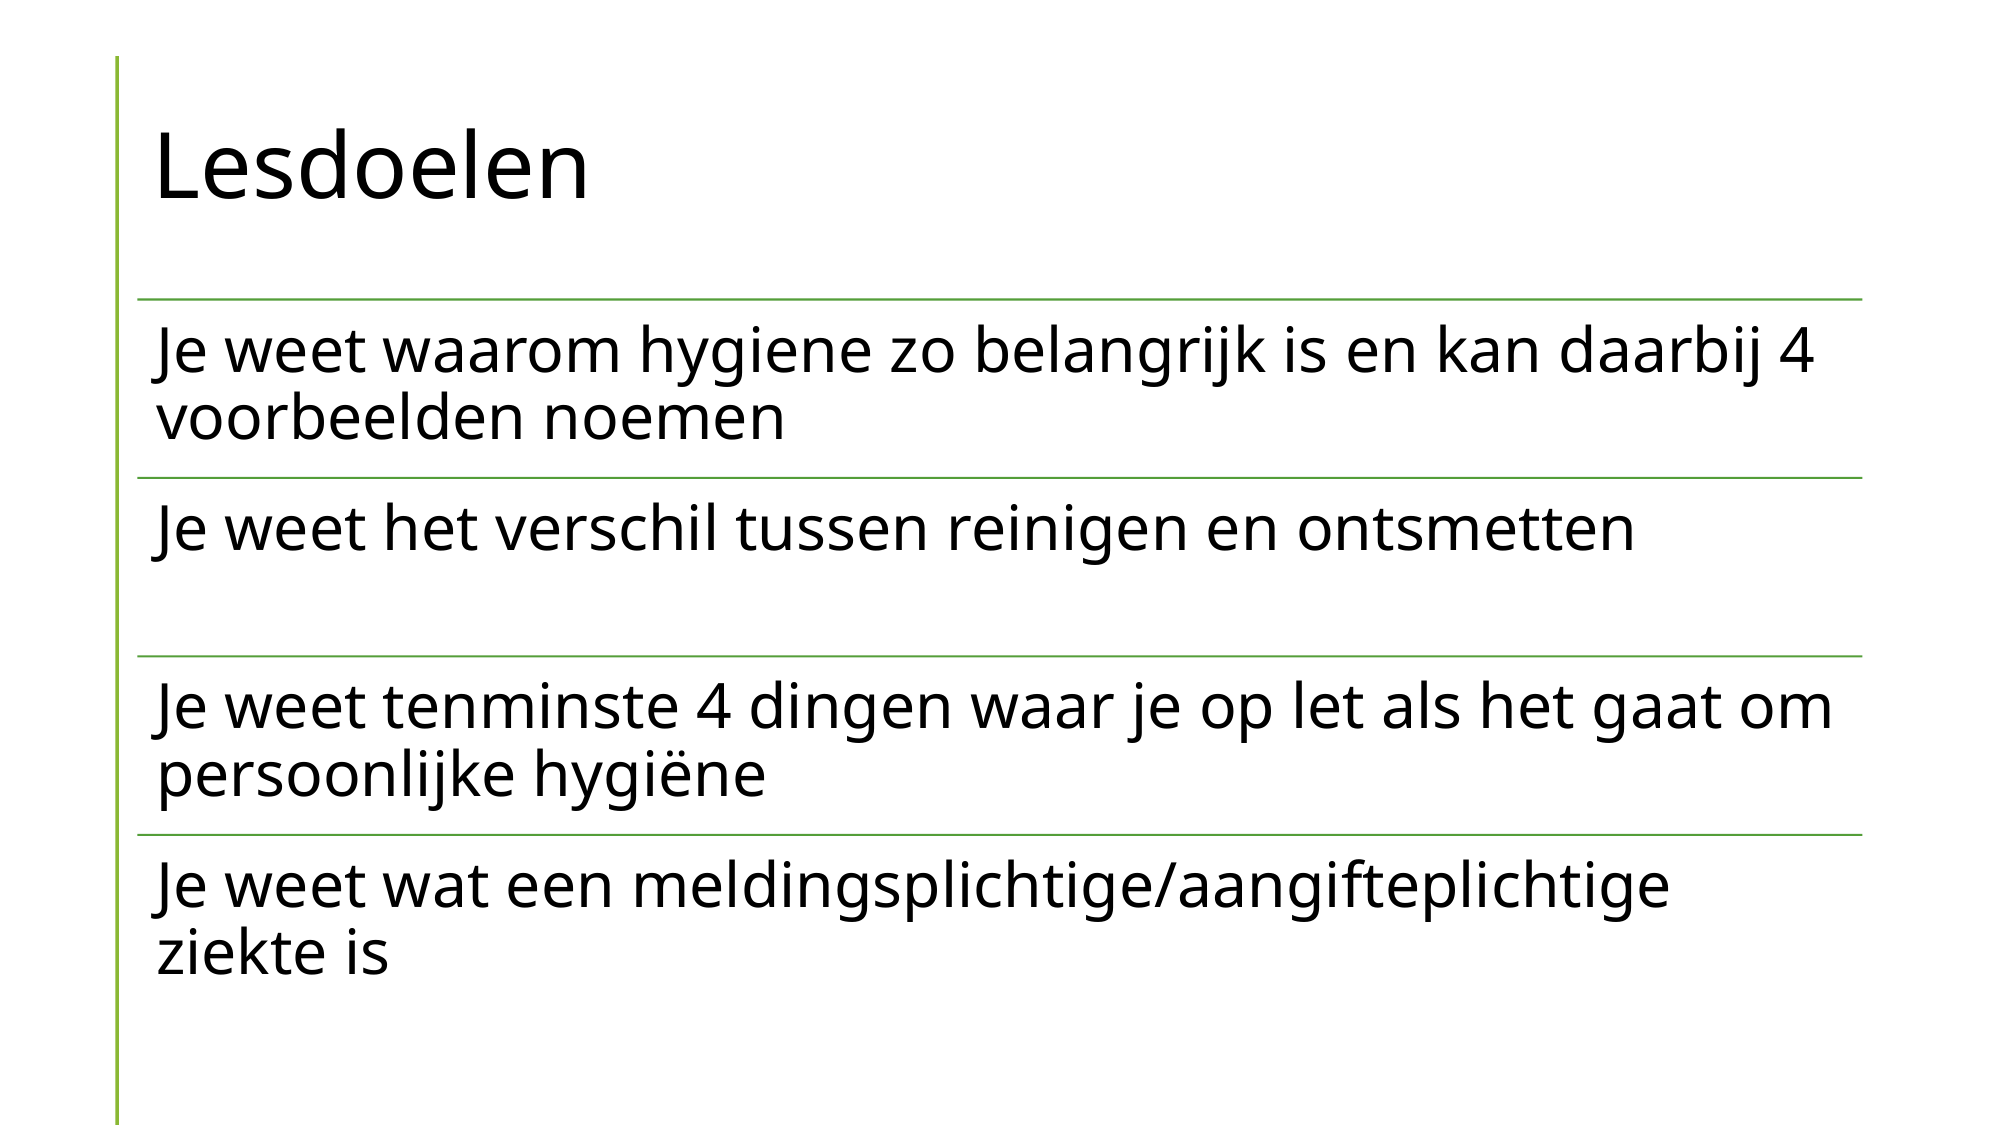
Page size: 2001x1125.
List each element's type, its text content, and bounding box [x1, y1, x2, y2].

title Lesdoelen [137, 59, 1863, 278]
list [137, 299, 1863, 1014]
